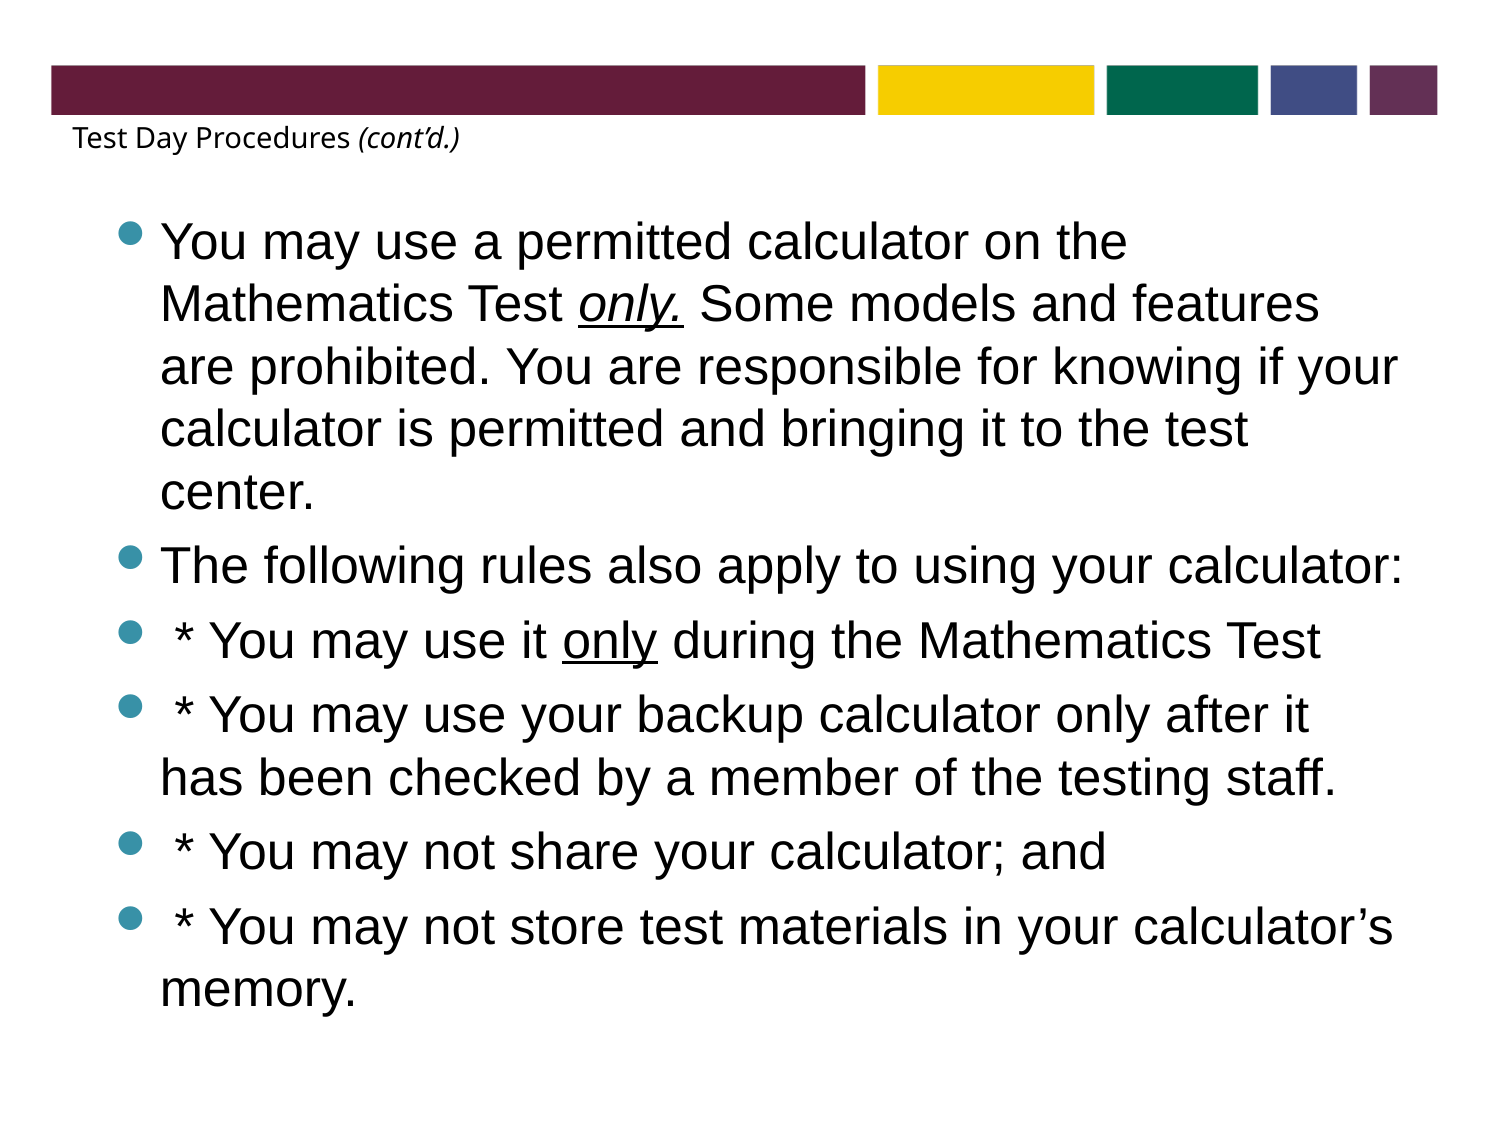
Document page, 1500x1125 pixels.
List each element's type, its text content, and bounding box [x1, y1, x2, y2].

list You may use a permitted calculator on the Mathematics Test only. Some models and features are prohibited. You are responsible for knowing if your calculator is permitted and bringing it to the test center. The following rules also apply to using your calculator: * You may use it only during the Mathematics Test * You may use your backup calculator only after it has been checked by a member of the testing staff. * You may not share your calculator; and * You may not store test materials in your calculator’s memory. [87, 200, 1425, 1088]
picture [37, 49, 1438, 116]
list Test Day Procedures (cont’d.) [50, 128, 675, 170]
